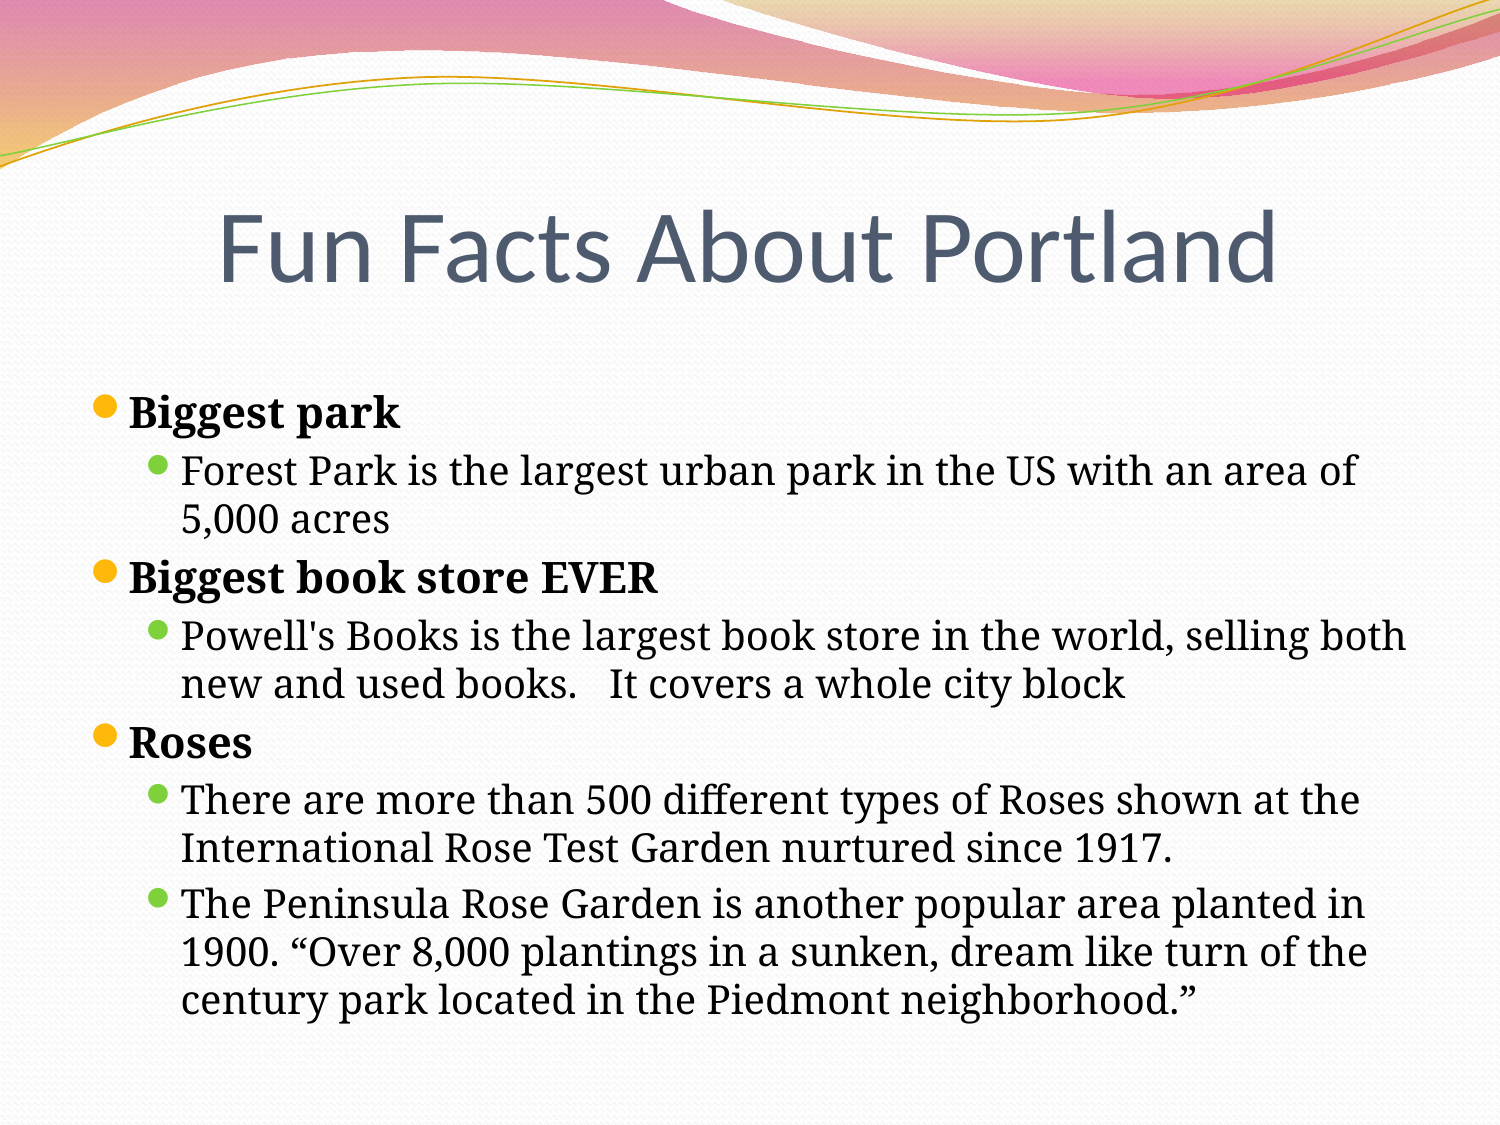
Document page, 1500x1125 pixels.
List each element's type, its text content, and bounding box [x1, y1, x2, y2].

list Biggest park Forest Park is the largest urban park in the US with an area of 5,000 acres Biggest book store EVER Powell's Books is the largest book store in the world, selling both new and used books. It covers a whole city block Roses There are more than 500 different types of Roses shown at the International Rose Test Garden nurtured since 1917. The Peninsula Rose Garden is another popular area planted in 1900. “Over 8,000 plantings in a sunken, dream like turn of the century park located in the Piedmont neighborhood.” [75, 317, 1425, 1038]
title Fun Facts About Portland [75, 115, 1425, 303]
